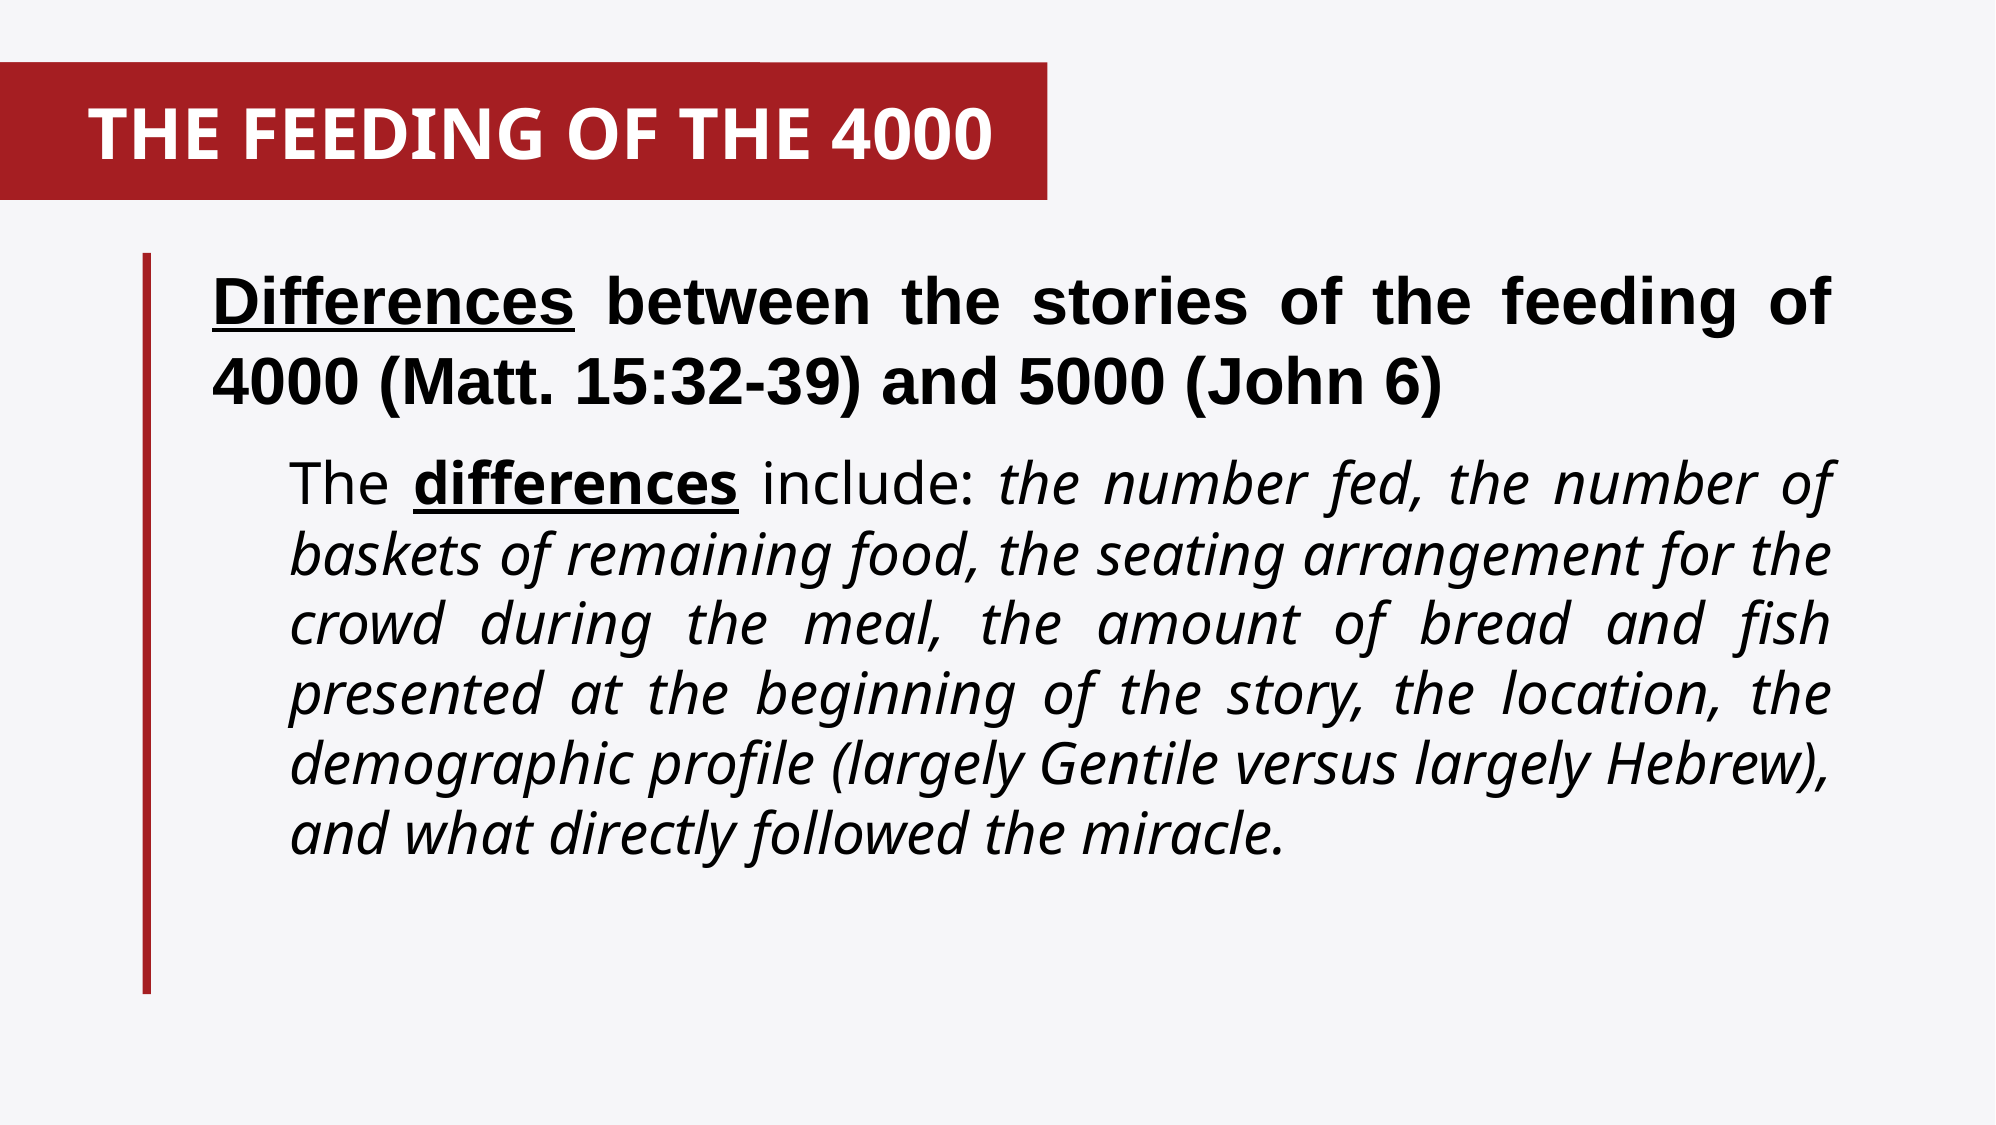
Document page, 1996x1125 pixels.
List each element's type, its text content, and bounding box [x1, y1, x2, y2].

title THE FEEDING OF THE 4000 [0, 62, 1048, 200]
subtitle Differences between the stories of the feeding of 4000 (Matt. 15:32-39) and 5000 (John 6) The differences include: the number fed, the number of baskets of remaining food, the seating arrangement for the crowd during the meal, the amount of bread and fish presented at the beginning of the story, the location, the demographic profile (largely Gentile versus largely Hebrew), and what directly followed the miracle. [197, 249, 1848, 1125]
